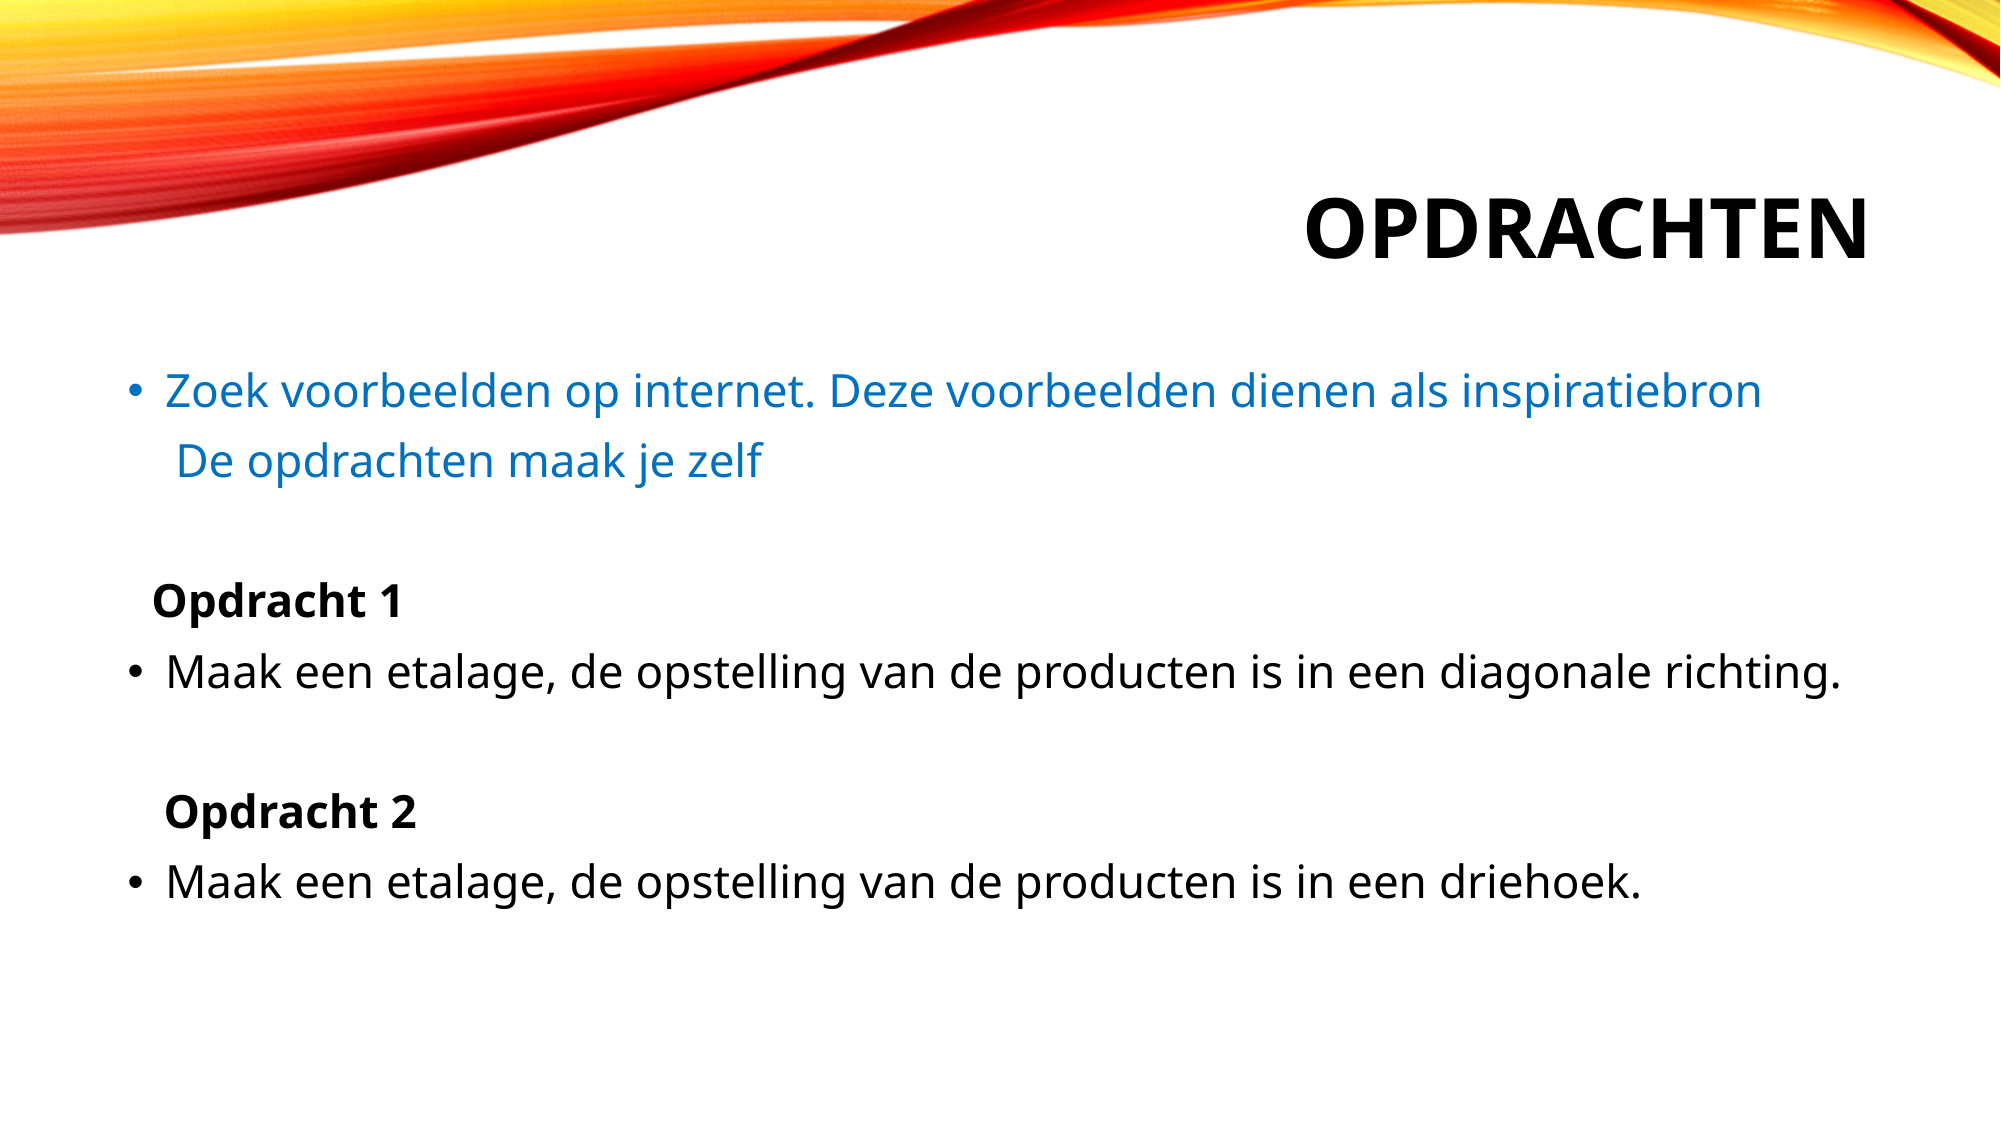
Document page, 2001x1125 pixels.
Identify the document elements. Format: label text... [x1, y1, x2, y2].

title opdrachten [474, 125, 1888, 338]
list Zoek voorbeelden op internet. Deze voorbeelden dienen als inspiratiebron De opdrachten maak je zelf Opdracht 1 Maak een etalage, de opstelling van de producten is in een diagonale richting. Opdracht 2 Maak een etalage, de opstelling van de producten is in een driehoek. [112, 360, 1888, 1021]
picture [0, 0, 2000, 237]
